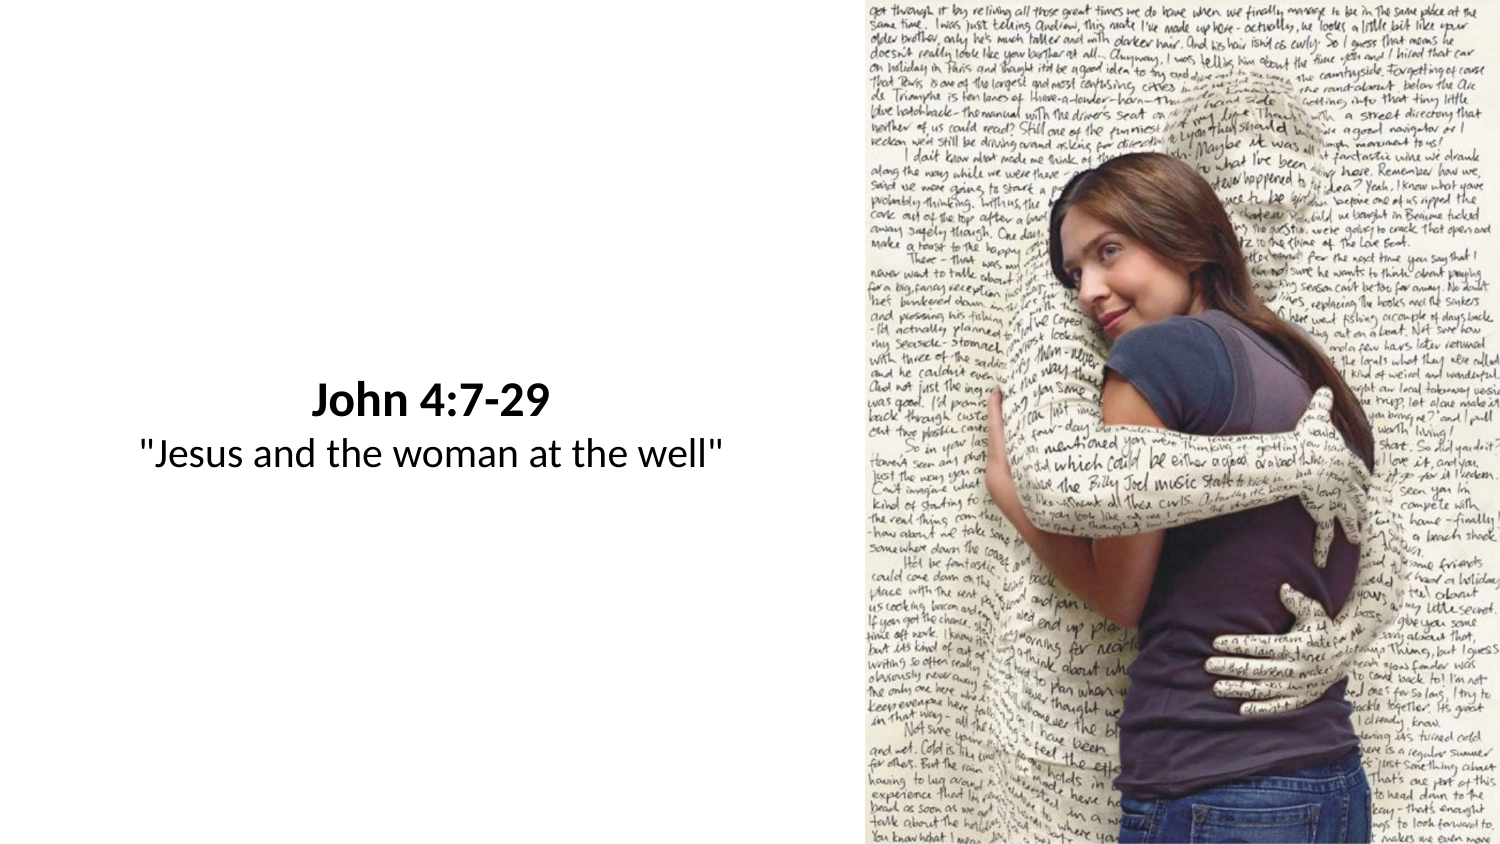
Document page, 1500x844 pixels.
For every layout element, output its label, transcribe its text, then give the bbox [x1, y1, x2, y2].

text_box John 4:7-29 "Jesus and the woman at the well" [17, 358, 845, 484]
picture [864, 0, 1500, 844]
